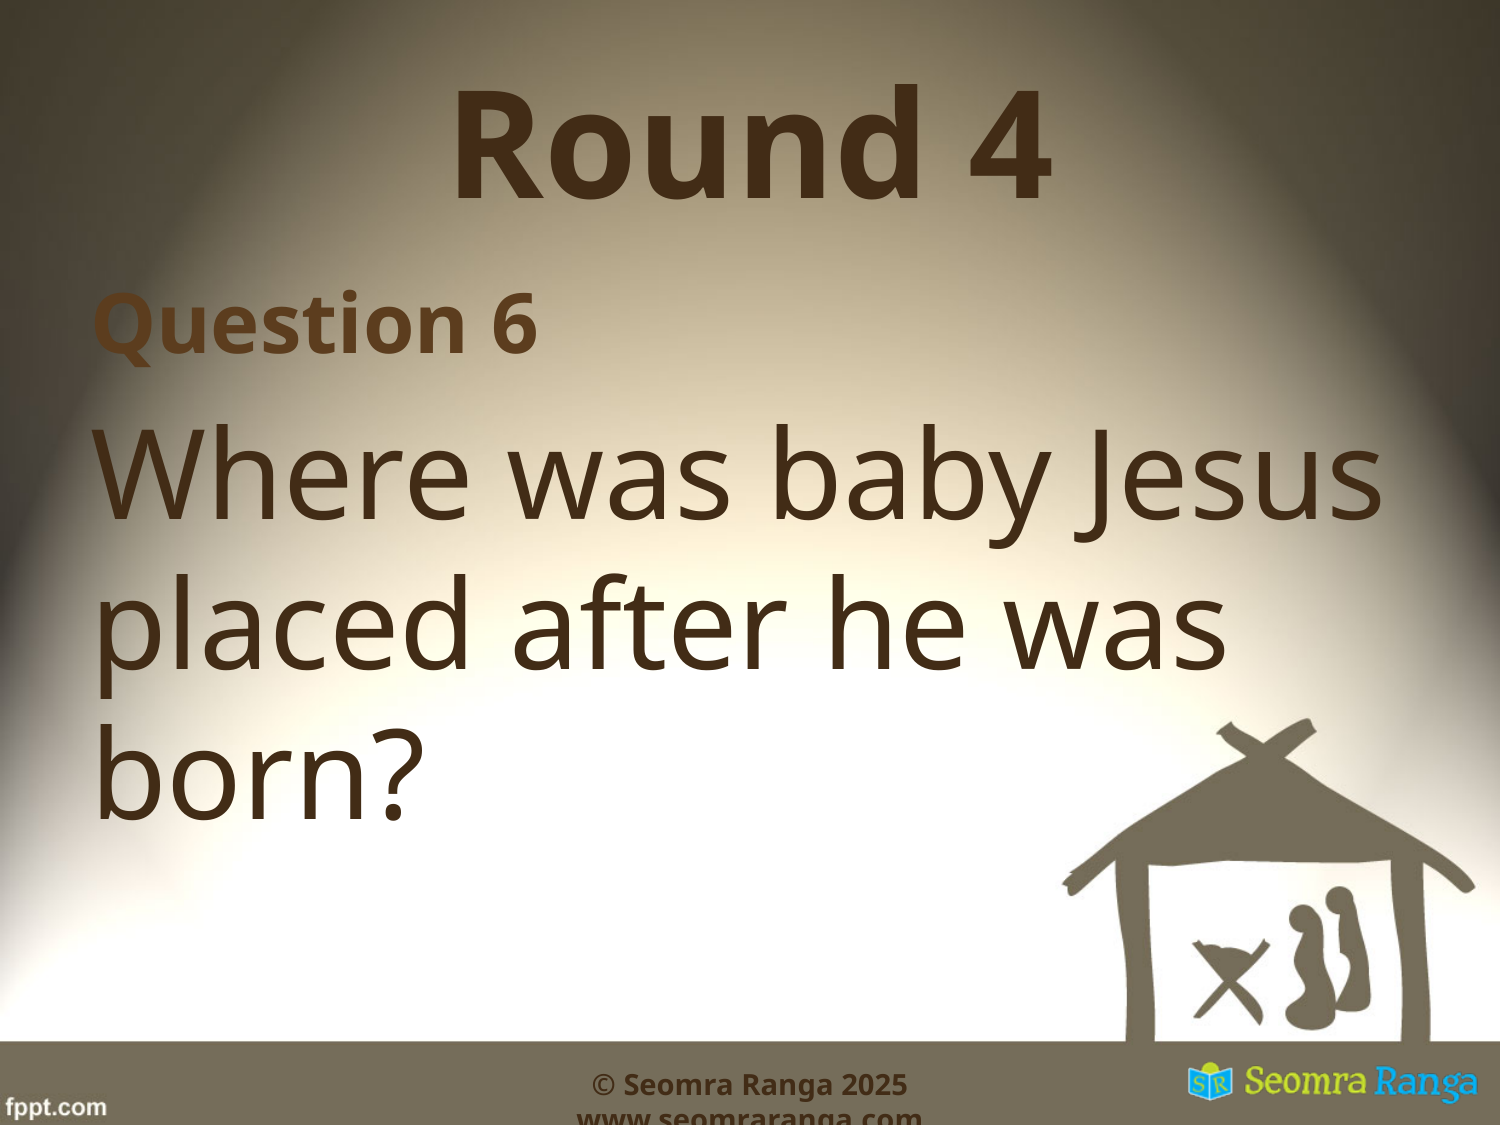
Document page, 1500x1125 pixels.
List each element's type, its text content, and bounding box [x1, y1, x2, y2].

title Round 4 [75, 45, 1425, 233]
picture [0, 0, 1500, 1125]
list Question 6 Where was baby Jesus placed after he was born? [75, 262, 1425, 1005]
text_box © Seomra Ranga 2025 www.seomraranga.com [401, 1058, 1099, 1125]
